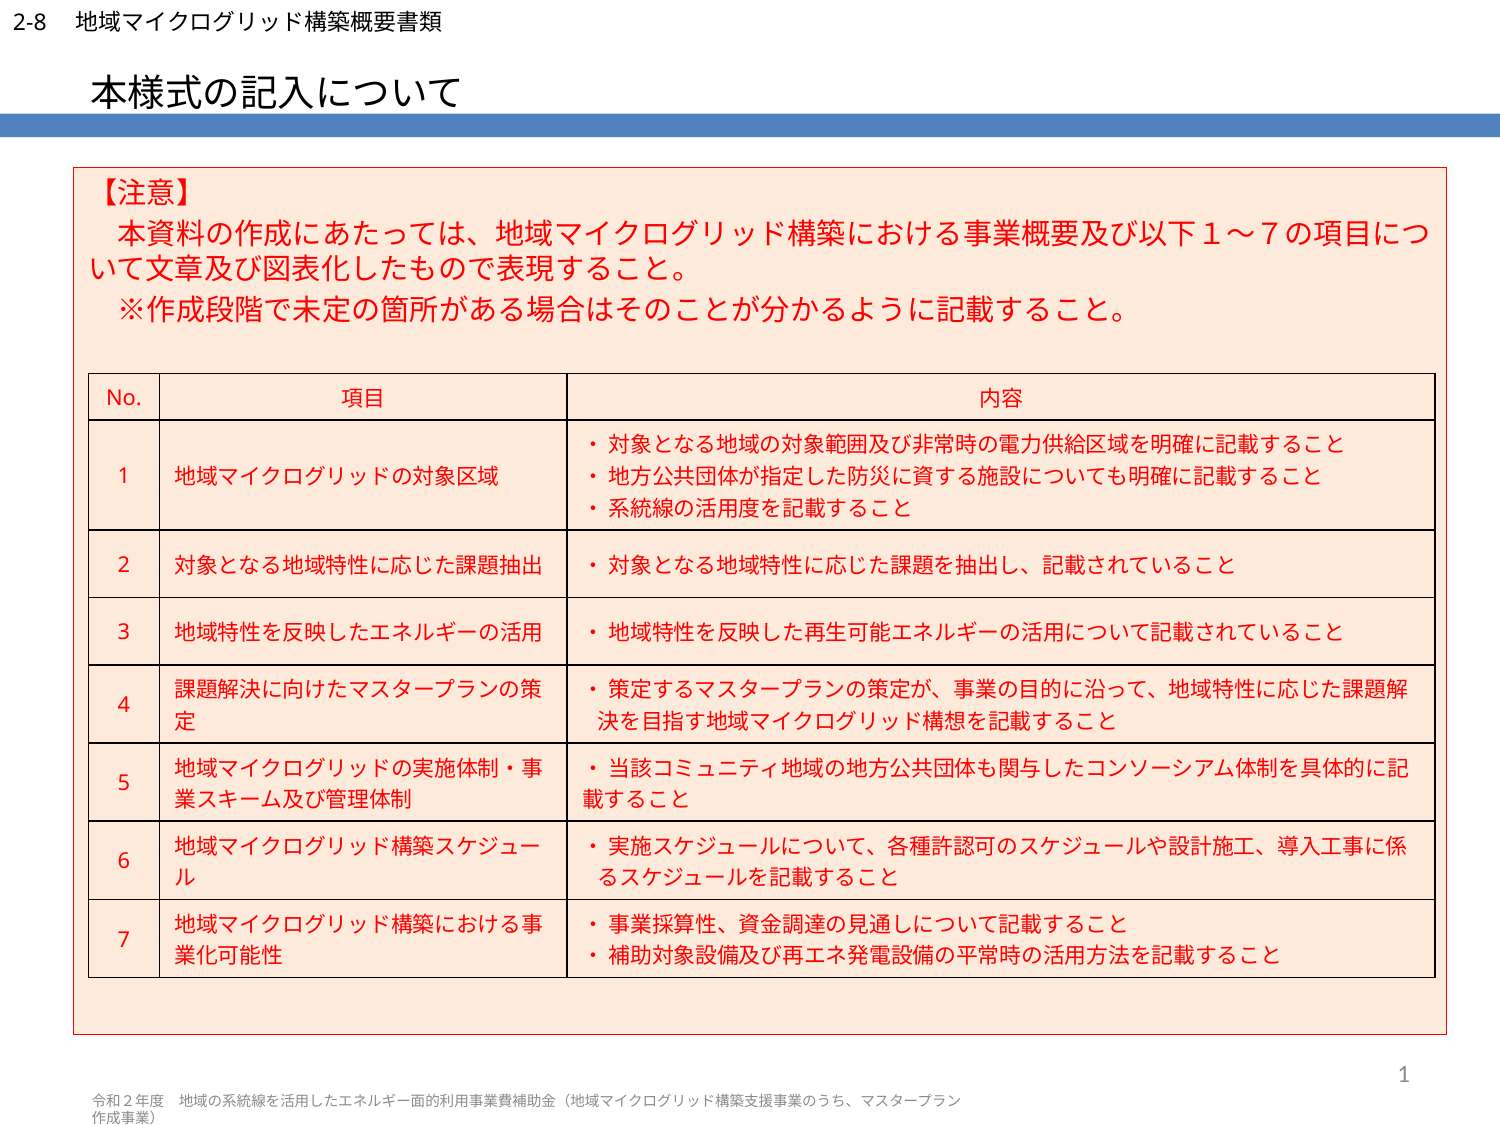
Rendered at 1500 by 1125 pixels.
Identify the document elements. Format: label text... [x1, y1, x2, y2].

table_cell 1 [89, 421, 159, 529]
table_cell ・ 当該コミュニティ地域の地方公共団体も関与したコンソーシアム体制を具体的に記載すること [568, 744, 1434, 820]
list 【注意】 本資料の作成にあたっては、地域マイクログリッド構築における事業概要及び以下１～７の項目について文章及び図表化したもので表現すること。 ※作成段階で未定の箇所がある場合はそのことが分かるように記載すること。 [73, 167, 1447, 1035]
table_cell 地域マイクログリッドの実施体制・事業スキーム及び管理体制 [160, 744, 566, 820]
table_cell ・ 策定するマスタープランの策定が、事業の目的に沿って、地域特性に応じた課題解決を目指す地域マイクログリッド構想を記載すること [568, 666, 1434, 742]
table_cell 2 [89, 531, 159, 597]
table_cell 地域特性を反映したエネルギーの活用 [160, 598, 566, 664]
table_cell ・ 地域特性を反映した再生可能エネルギーの活用について記載されていること [568, 598, 1434, 664]
table_cell 5 [89, 744, 159, 820]
title 本様式の記入について [75, 45, 1425, 138]
table_cell 対象となる地域特性に応じた課題抽出 [160, 531, 566, 597]
table_cell 地域マイクログリッドの対象区域 [160, 421, 566, 529]
table_cell ・ 事業採算性、資金調達の見通しについて記載すること ・ 補助対象設備及び再エネ発電設備の平常時の活用方法を記載すること [568, 900, 1434, 977]
table_header No. [89, 374, 159, 419]
table_cell 7 [89, 900, 159, 977]
text_box 2-8 地域マイクログリッド構築概要書類 [0, 0, 467, 61]
table_cell ・ 対象となる地域特性に応じた課題を抽出し、記載されていること [568, 531, 1434, 597]
table_cell 4 [89, 666, 159, 742]
table_cell ・ 実施スケジュールについて、各種許認可のスケジュールや設計施工、導入工事に係るスケジュールを記載すること [568, 822, 1434, 899]
table_cell ・ 対象となる地域の対象範囲及び非常時の電力供給区域を明確に記載すること ・ 地方公共団体が指定した防災に資する施設についても明確に記載すること ・ 系統線の活用度を記載すること [568, 421, 1434, 529]
slide_number 1 [1074, 1042, 1425, 1103]
table_cell 6 [89, 822, 159, 899]
table_cell 3 [89, 598, 159, 664]
table_cell 地域マイクログリッド構築における事業化可能性 [160, 900, 566, 977]
table_cell 課題解決に向けたマスタープランの策定 [160, 666, 566, 742]
table_header 内容 [568, 374, 1434, 419]
table_cell 地域マイクログリッド構築スケジュール [160, 822, 566, 899]
text_box 令和２年度 地域の系統線を活用したエネルギー面的利用事業費補助金（地域マイクログリッド構築支援事業のうち、マスタープラン作成事業） [76, 1093, 988, 1125]
table_header 項目 [160, 374, 566, 419]
